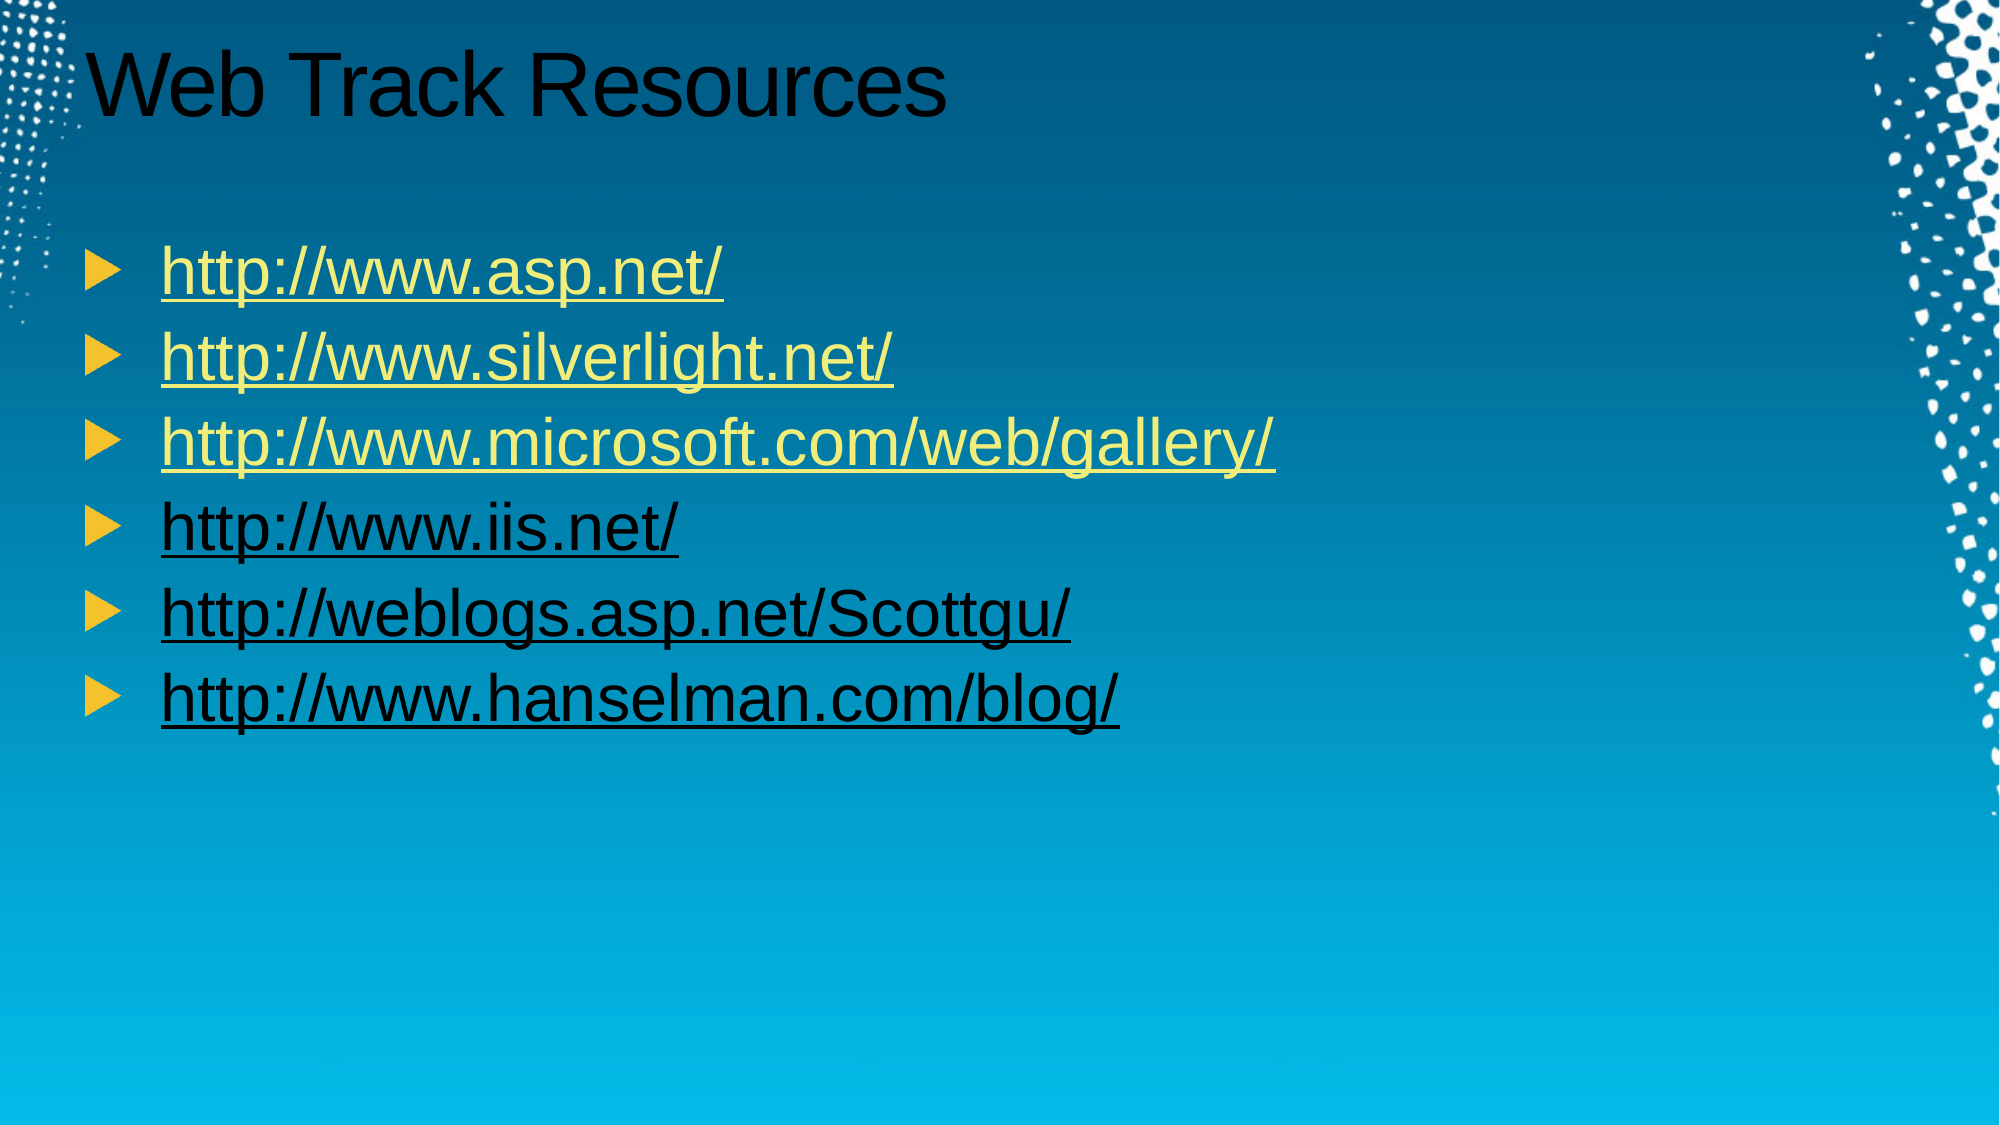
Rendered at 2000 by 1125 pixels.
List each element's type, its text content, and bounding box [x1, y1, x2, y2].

picture [86, 506, 119, 545]
picture [0, 155, 5, 163]
picture [28, 42, 36, 53]
picture [24, 72, 32, 79]
picture [18, 0, 29, 6]
picture [1914, 308, 1929, 326]
picture [41, 59, 48, 67]
picture [56, 47, 64, 55]
picture [1995, 582, 2000, 595]
picture [756, 601, 785, 635]
picture [6, 97, 12, 105]
picture [1990, 492, 2000, 505]
picture [630, 602, 656, 635]
picture [1963, 589, 1976, 607]
picture [1911, 223, 1918, 230]
picture [31, 131, 37, 138]
picture [1919, 367, 1930, 378]
picture [328, 602, 372, 635]
picture [980, 674, 985, 720]
picture [717, 686, 732, 720]
picture [1935, 0, 2000, 306]
picture [43, 42, 49, 53]
picture [249, 686, 267, 720]
picture [86, 420, 119, 459]
picture [1972, 312, 1985, 322]
picture [0, 40, 9, 45]
picture [291, 589, 306, 635]
picture [26, 57, 34, 68]
picture [1922, 200, 1934, 207]
picture [1889, 152, 1901, 166]
picture [809, 589, 824, 635]
picture [1979, 657, 1995, 676]
picture [1963, 278, 1976, 291]
picture [1921, 0, 1934, 8]
picture [1955, 246, 1965, 256]
picture [45, 16, 55, 24]
picture [1030, 686, 1059, 720]
picture [1945, 213, 1955, 220]
picture [1992, 438, 2000, 448]
picture [1991, 637, 2000, 652]
picture [1925, 87, 1941, 99]
picture [1952, 502, 1967, 516]
picture [1946, 155, 1961, 167]
picture [310, 674, 325, 720]
picture [915, 686, 931, 720]
picture [1978, 517, 1987, 527]
picture [1935, 379, 1948, 391]
picture [38, 74, 47, 80]
picture [501, 686, 518, 720]
picture [908, 601, 937, 635]
picture [1914, 274, 1920, 291]
picture [1958, 445, 1968, 460]
picture [55, 62, 62, 69]
picture [11, 55, 21, 64]
title Web Track Resources [85, 37, 1914, 138]
picture [310, 589, 325, 635]
picture [834, 686, 860, 720]
picture [1925, 141, 1935, 155]
picture [780, 687, 784, 720]
picture [981, 602, 999, 635]
picture [1898, 188, 1912, 198]
picture [874, 601, 900, 635]
picture [33, 0, 42, 10]
picture [688, 687, 692, 720]
picture [1941, 324, 1952, 332]
picture [721, 602, 725, 635]
picture [1953, 301, 1962, 312]
picture [1915, 109, 1924, 119]
picture [426, 601, 444, 635]
picture [33, 116, 40, 124]
picture [217, 594, 232, 635]
picture [328, 687, 372, 720]
picture [1930, 291, 1941, 297]
picture [1963, 535, 1977, 550]
picture [29, 27, 38, 38]
picture [86, 335, 119, 374]
picture [791, 594, 806, 635]
picture [1935, 177, 1945, 189]
picture [1948, 413, 1958, 424]
picture [1955, 557, 1965, 573]
picture [217, 679, 232, 720]
picture [0, 24, 9, 33]
picture [16, 22, 23, 34]
picture [989, 686, 1007, 720]
picture [1960, 392, 1970, 403]
picture [574, 686, 591, 720]
picture [935, 686, 950, 720]
picture [1928, 399, 1939, 415]
picture [565, 687, 569, 720]
picture [634, 686, 663, 720]
picture [175, 686, 192, 720]
picture [1974, 683, 1985, 694]
picture [1929, 27, 1945, 45]
picture [378, 601, 407, 635]
picture [1926, 344, 1939, 358]
picture [199, 679, 214, 720]
picture [1982, 714, 1993, 729]
picture [166, 589, 171, 635]
picture [1993, 321, 2000, 339]
picture [33, 88, 42, 97]
picture [601, 687, 627, 720]
picture [867, 686, 896, 720]
picture [1932, 235, 1943, 241]
picture [961, 594, 976, 635]
picture [831, 591, 866, 635]
picture [86, 250, 119, 289]
picture [1892, 212, 1902, 216]
picture [1994, 382, 2000, 391]
picture [16, 143, 21, 151]
picture [13, 41, 25, 49]
picture [492, 674, 497, 720]
picture [54, 76, 60, 83]
picture [467, 601, 496, 635]
picture [3, 10, 11, 18]
picture [1946, 525, 1956, 533]
picture [958, 674, 973, 720]
picture [1021, 602, 1038, 635]
picture [1067, 687, 1085, 720]
picture [1942, 465, 1958, 483]
picture [943, 594, 958, 635]
picture [1973, 368, 1982, 380]
picture [1957, 187, 1971, 200]
picture [1969, 625, 1985, 642]
picture [1935, 431, 1946, 449]
picture [1950, 359, 1960, 366]
picture [1983, 404, 1992, 414]
picture [1981, 604, 2000, 620]
picture [249, 601, 267, 635]
picture [697, 686, 713, 720]
picture [1972, 570, 1986, 583]
picture [1920, 257, 1932, 264]
picture [1988, 691, 2000, 709]
picture [1102, 674, 1117, 720]
picture [1938, 122, 1950, 133]
picture [1980, 460, 1987, 469]
picture [730, 601, 747, 635]
picture [504, 602, 522, 635]
picture [18, 13, 26, 19]
picture [199, 594, 214, 635]
picture [34, 101, 43, 111]
picture [1963, 335, 1972, 344]
picture [17, 129, 23, 136]
picture [541, 602, 567, 635]
picture [10, 69, 17, 78]
picture [162, 602, 1070, 649]
picture [417, 589, 422, 635]
picture [425, 687, 469, 720]
picture [1984, 349, 1992, 357]
picture [1942, 269, 1953, 276]
picture [789, 686, 806, 720]
picture [1988, 547, 2000, 561]
picture [376, 687, 420, 720]
picture [47, 0, 57, 10]
picture [593, 601, 625, 635]
picture [162, 687, 1119, 734]
picture [1970, 426, 1980, 436]
picture [1054, 589, 1069, 635]
picture [42, 31, 53, 39]
picture [906, 687, 910, 720]
picture [166, 674, 171, 720]
picture [1914, 164, 1923, 177]
picture [527, 686, 559, 720]
picture [1968, 481, 1978, 492]
picture [86, 676, 119, 715]
picture [741, 686, 773, 720]
picture [86, 591, 119, 630]
picture [1041, 602, 1046, 635]
picture [30, 14, 40, 23]
picture [1991, 747, 2000, 765]
list http://www.asp.net/ http://www.silverlight.net/ http://www.microsoft.com/web/gallery/ http://www.iis.net/ http://weblogs.asp.net/Scottgu/ http://www.hanselman.com/blog/ [85, 237, 1914, 562]
picture [9, 84, 15, 91]
picture [675, 601, 693, 635]
picture [291, 674, 306, 720]
picture [58, 32, 66, 41]
picture [175, 601, 192, 635]
